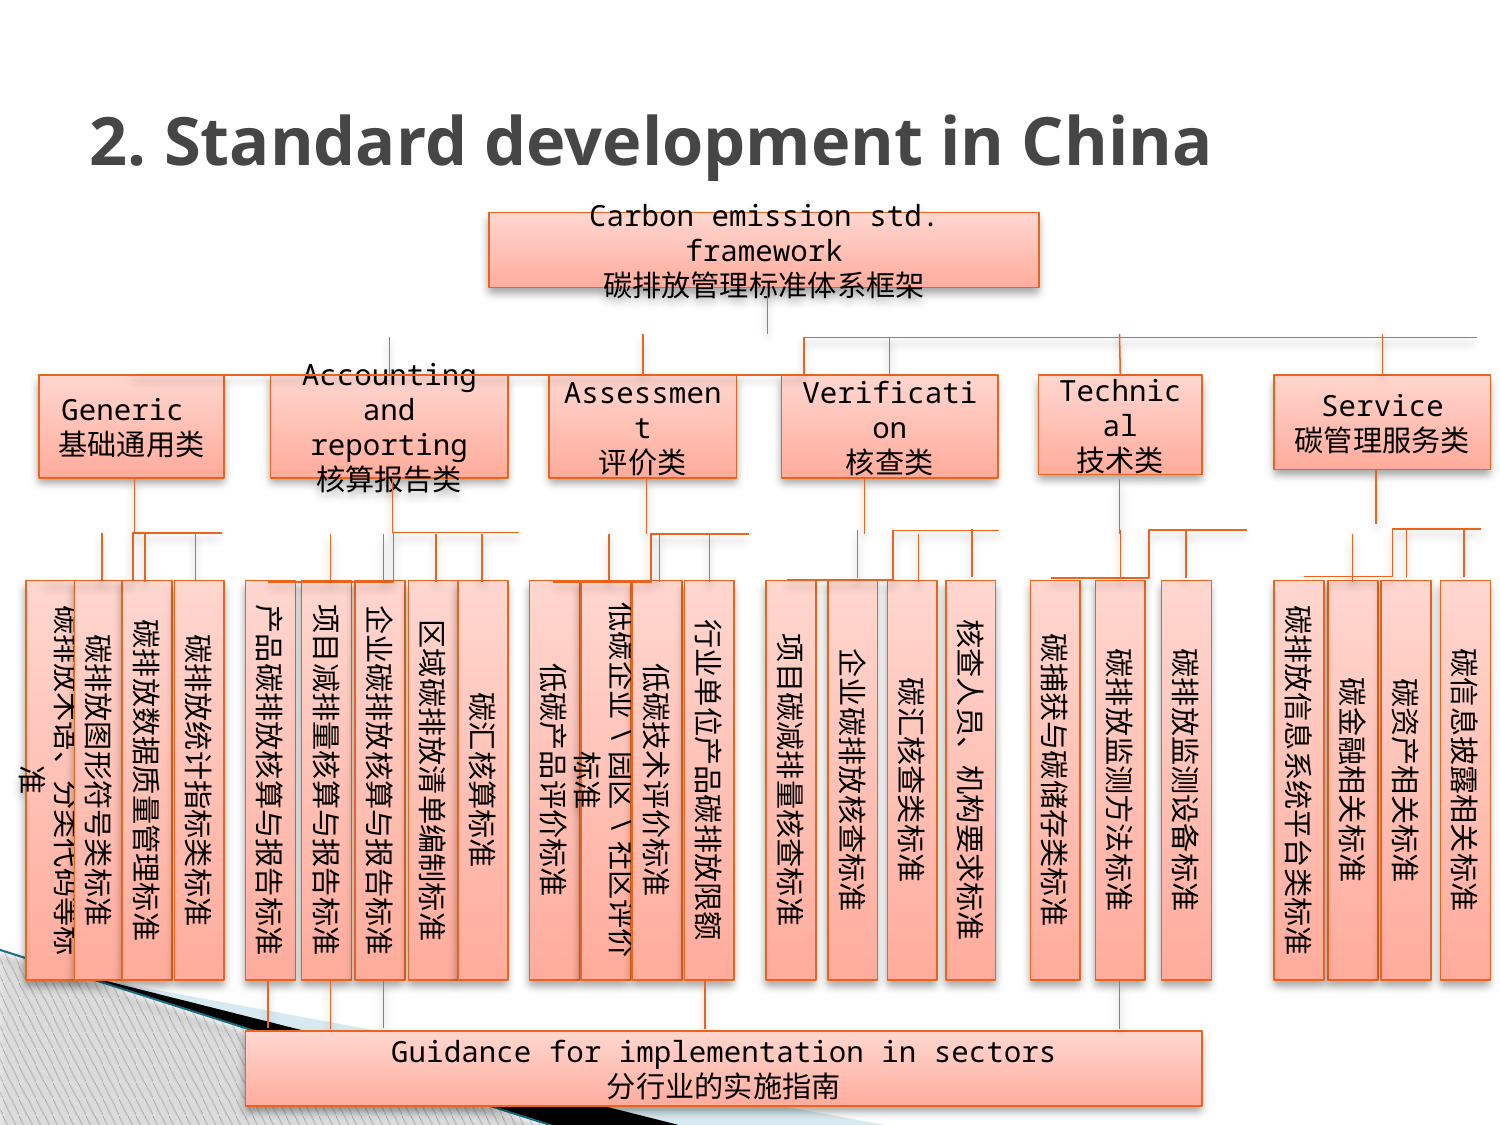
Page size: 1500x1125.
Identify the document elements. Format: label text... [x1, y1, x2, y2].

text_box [25, 212, 1491, 1107]
title 2. Standard development in China [75, 45, 1425, 211]
